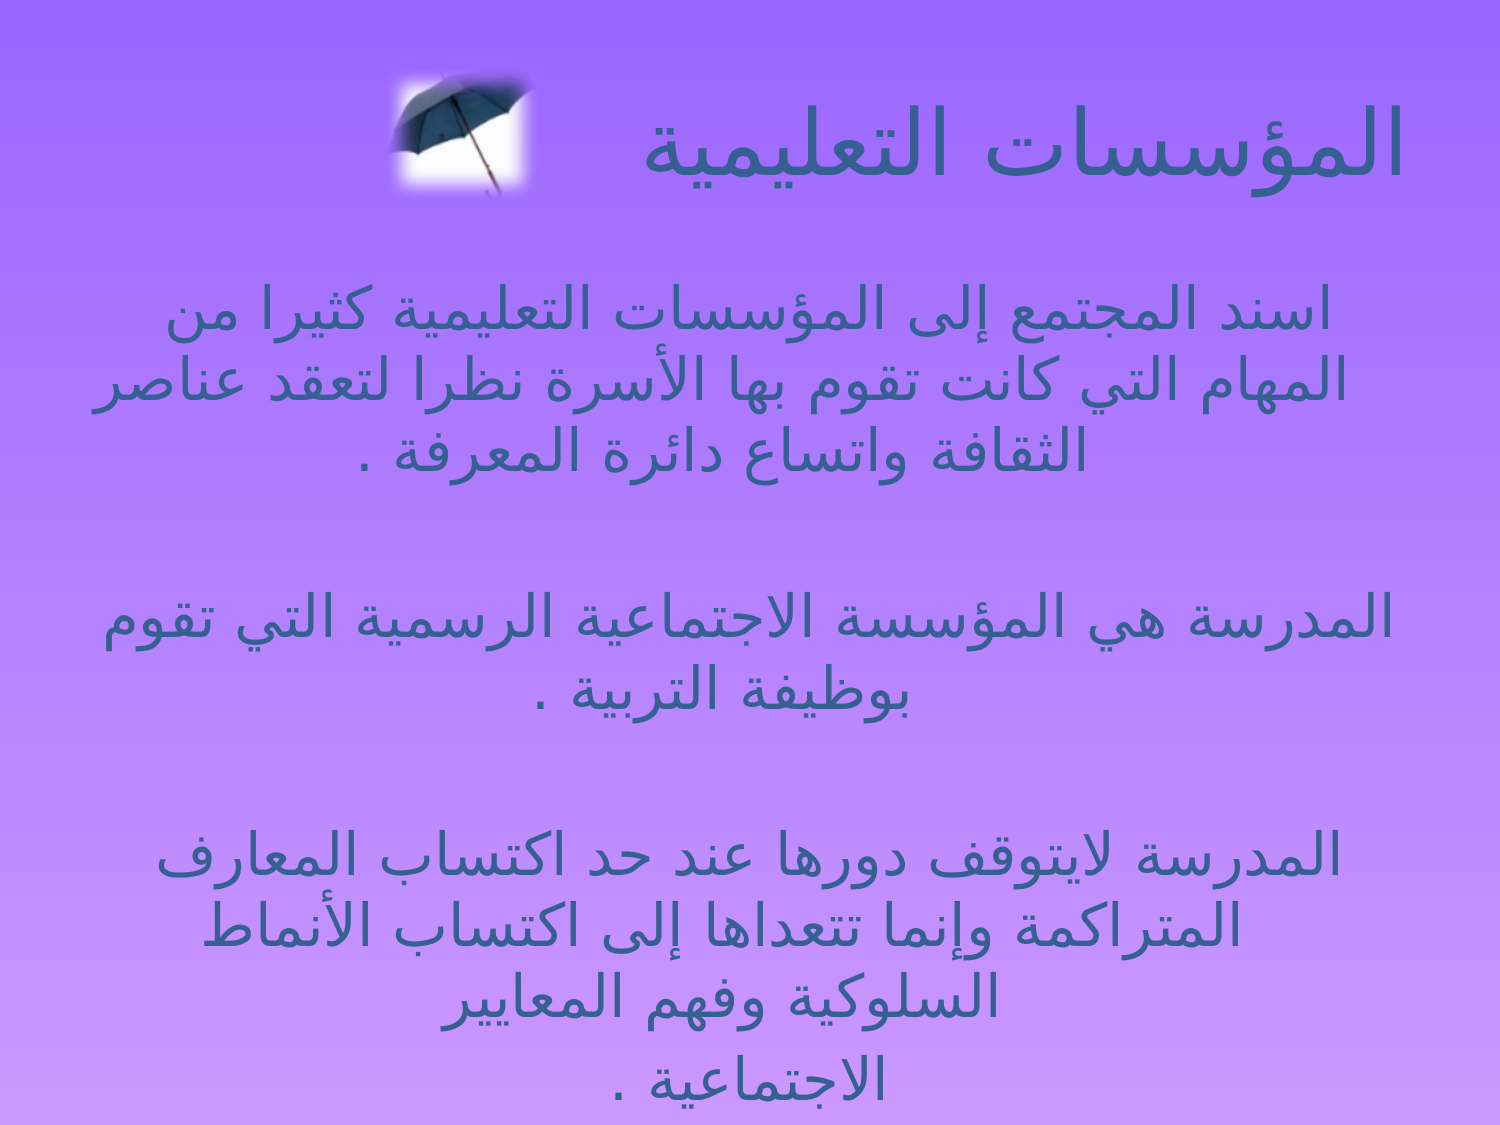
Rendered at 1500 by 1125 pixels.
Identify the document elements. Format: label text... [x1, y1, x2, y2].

list اسند المجتمع إلى المؤسسات التعليمية كثيرا من المهام التي كانت تقوم بها الأسرة نظرا لتعقد عناصر الثقافة واتساع دائرة المعرفة . المدرسة هي المؤسسة الاجتماعية الرسمية التي تقوم بوظيفة التربية . المدرسة لايتوقف دورها عند حد اكتساب المعارف المتراكمة وإنما تتعداها إلى اكتساب الأنماط السلوكية وفهم المعايير الاجتماعية . [74, 262, 1426, 1125]
title المؤسسات التعليمية [74, 44, 1426, 233]
picture [383, 66, 541, 203]
